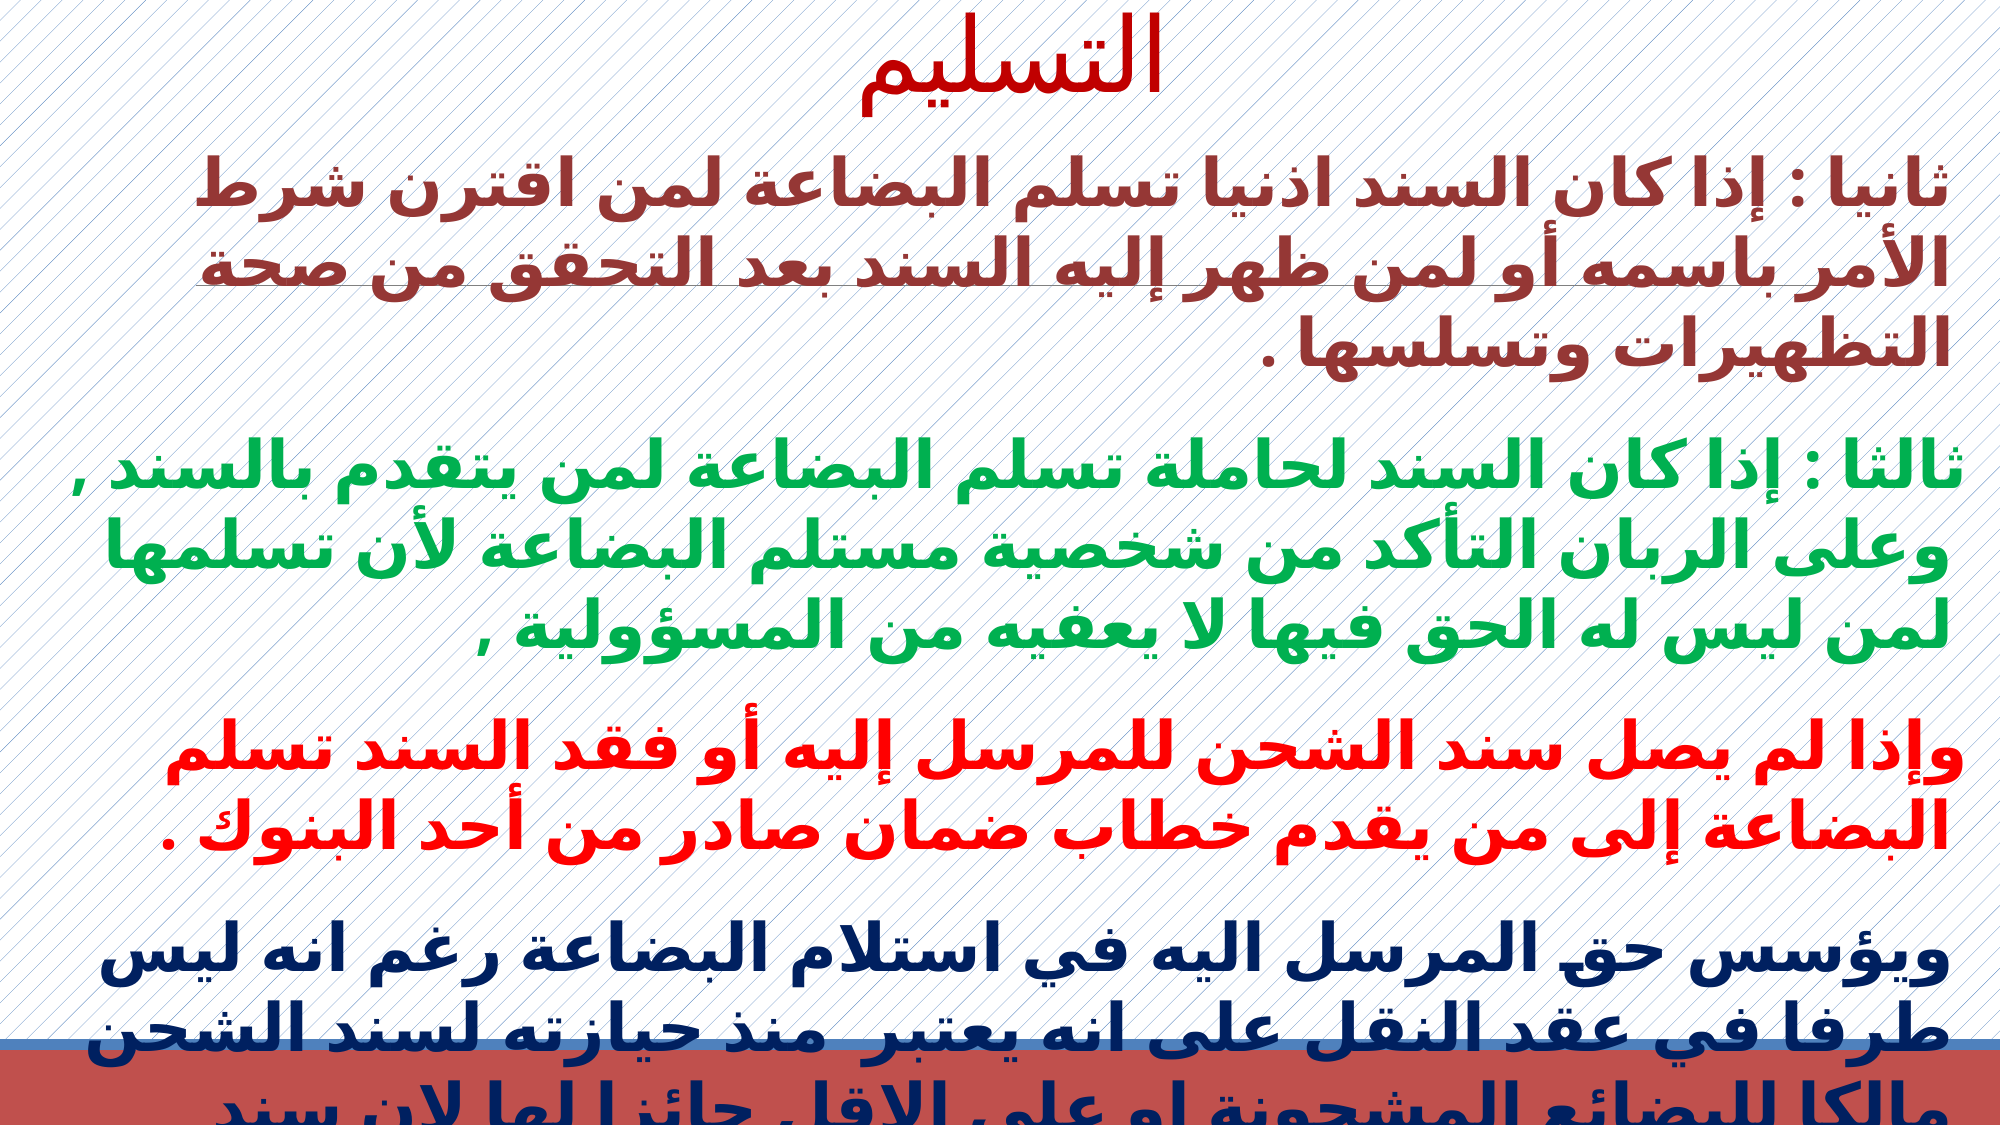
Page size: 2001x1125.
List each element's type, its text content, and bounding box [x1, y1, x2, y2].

title التسليم [171, 0, 1822, 122]
list ثانيا : إذا كان السند اذنيا تسلم البضاعة لمن اقترن شرط الأمر باسمه أو لمن ظهر إليه السند بعد التحقق من صحة التظهيرات وتسلسها . ثالثا : إذا كان السند لحاملة تسلم البضاعة لمن يتقدم بالسند , وعلى الربان التأكد من شخصية مستلم البضاعة لأن تسلمها لمن ليس له الحق فيها لا يعفيه من المسؤولية , وإذا لم يصل سند الشحن للمرسل إليه أو فقد السند تسلم البضاعة إلى من يقدم خطاب ضمان صادر من أحد البنوك . ويؤسس حق المرسل اليه في استلام البضاعة رغم انه ليس طرفا في عقد النقل على انه يعتبر منذ حيازته لسند الشحن مالكا للبضائع المشحونة او على الاقل حائزا لها لان سند الشحن يمثل البضاعة . [28, 132, 1970, 1040]
